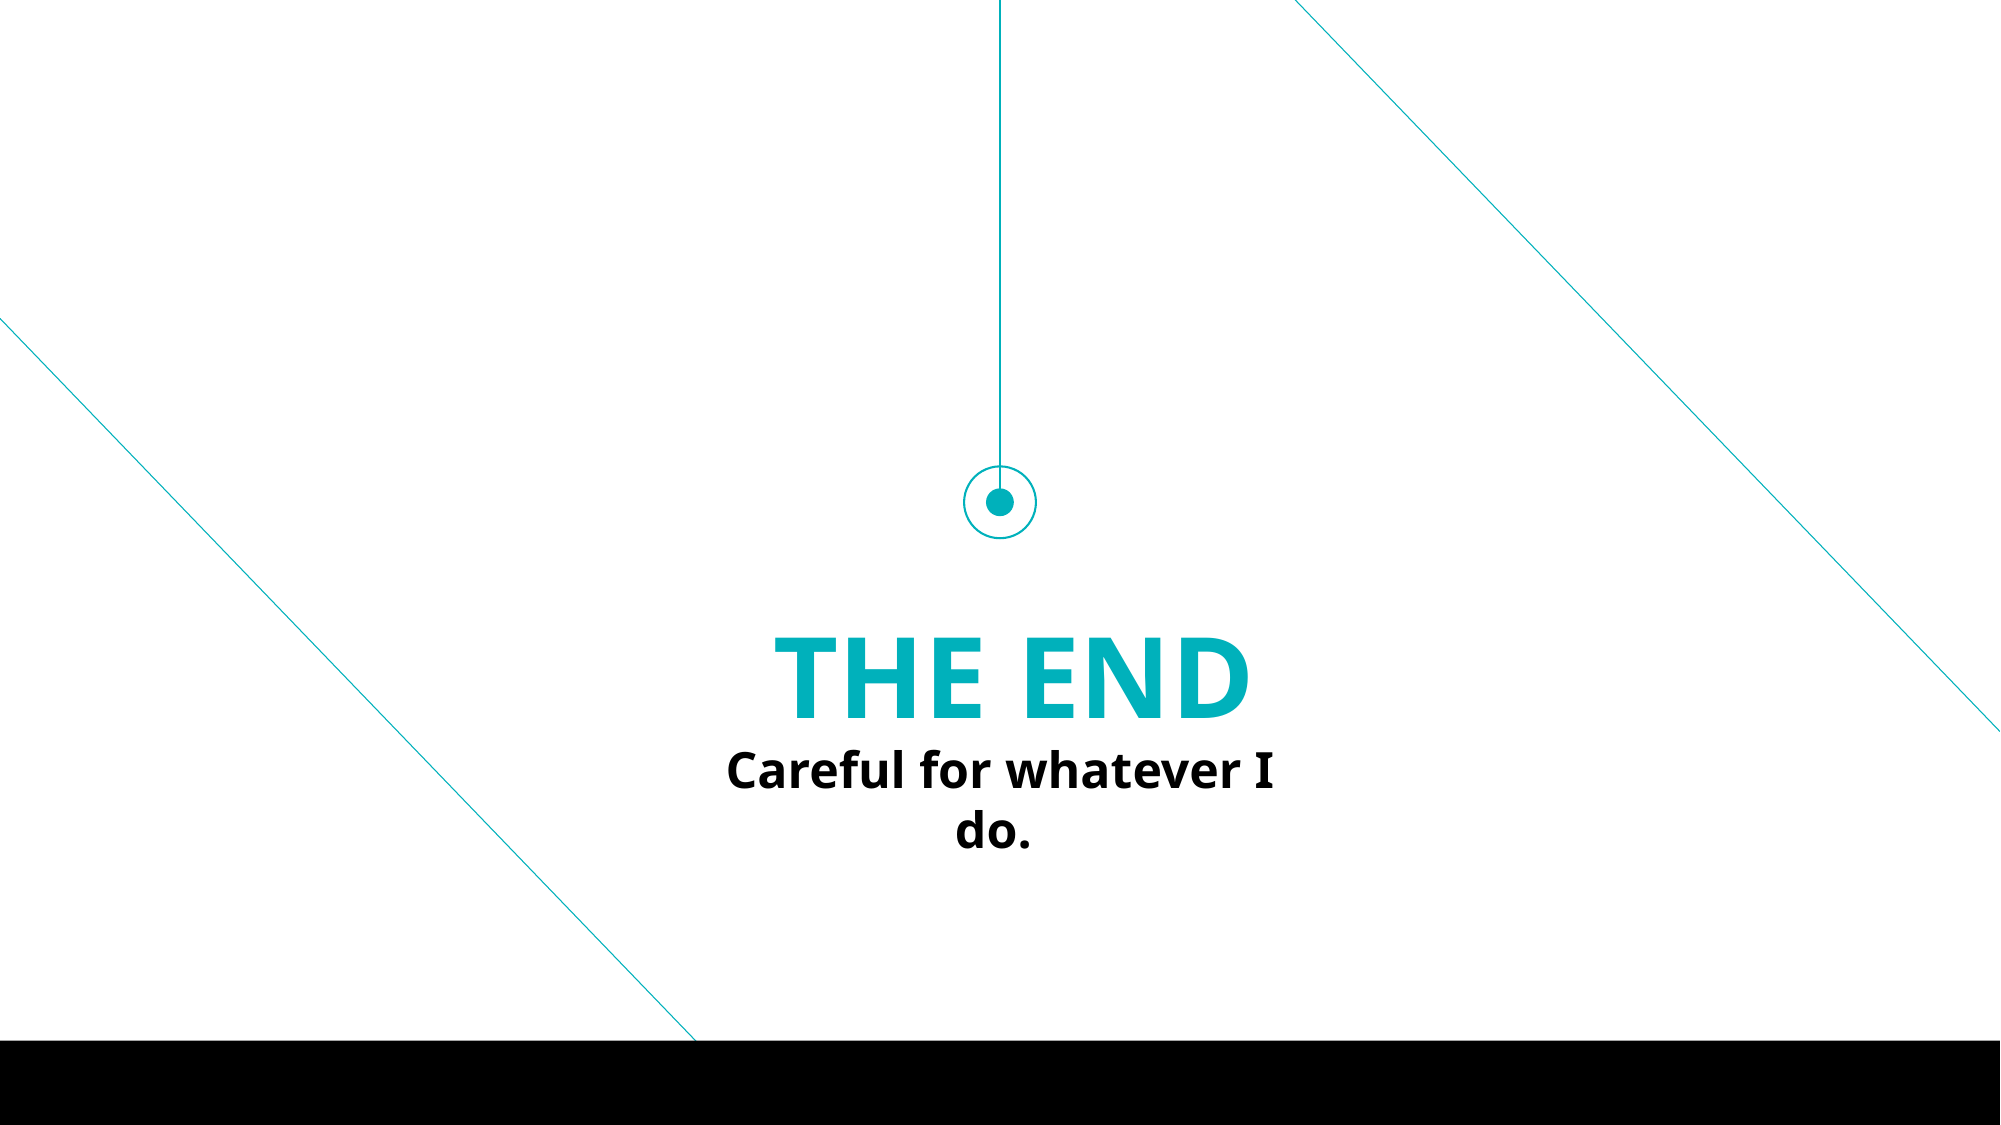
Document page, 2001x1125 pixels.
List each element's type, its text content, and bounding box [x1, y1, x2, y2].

text_box Careful for whatever I do. [710, 731, 1295, 867]
text_box THE END [737, 598, 1290, 731]
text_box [0, 318, 710, 1055]
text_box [964, 466, 1036, 539]
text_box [1290, 0, 2000, 732]
text_box [0, 1040, 2000, 1125]
